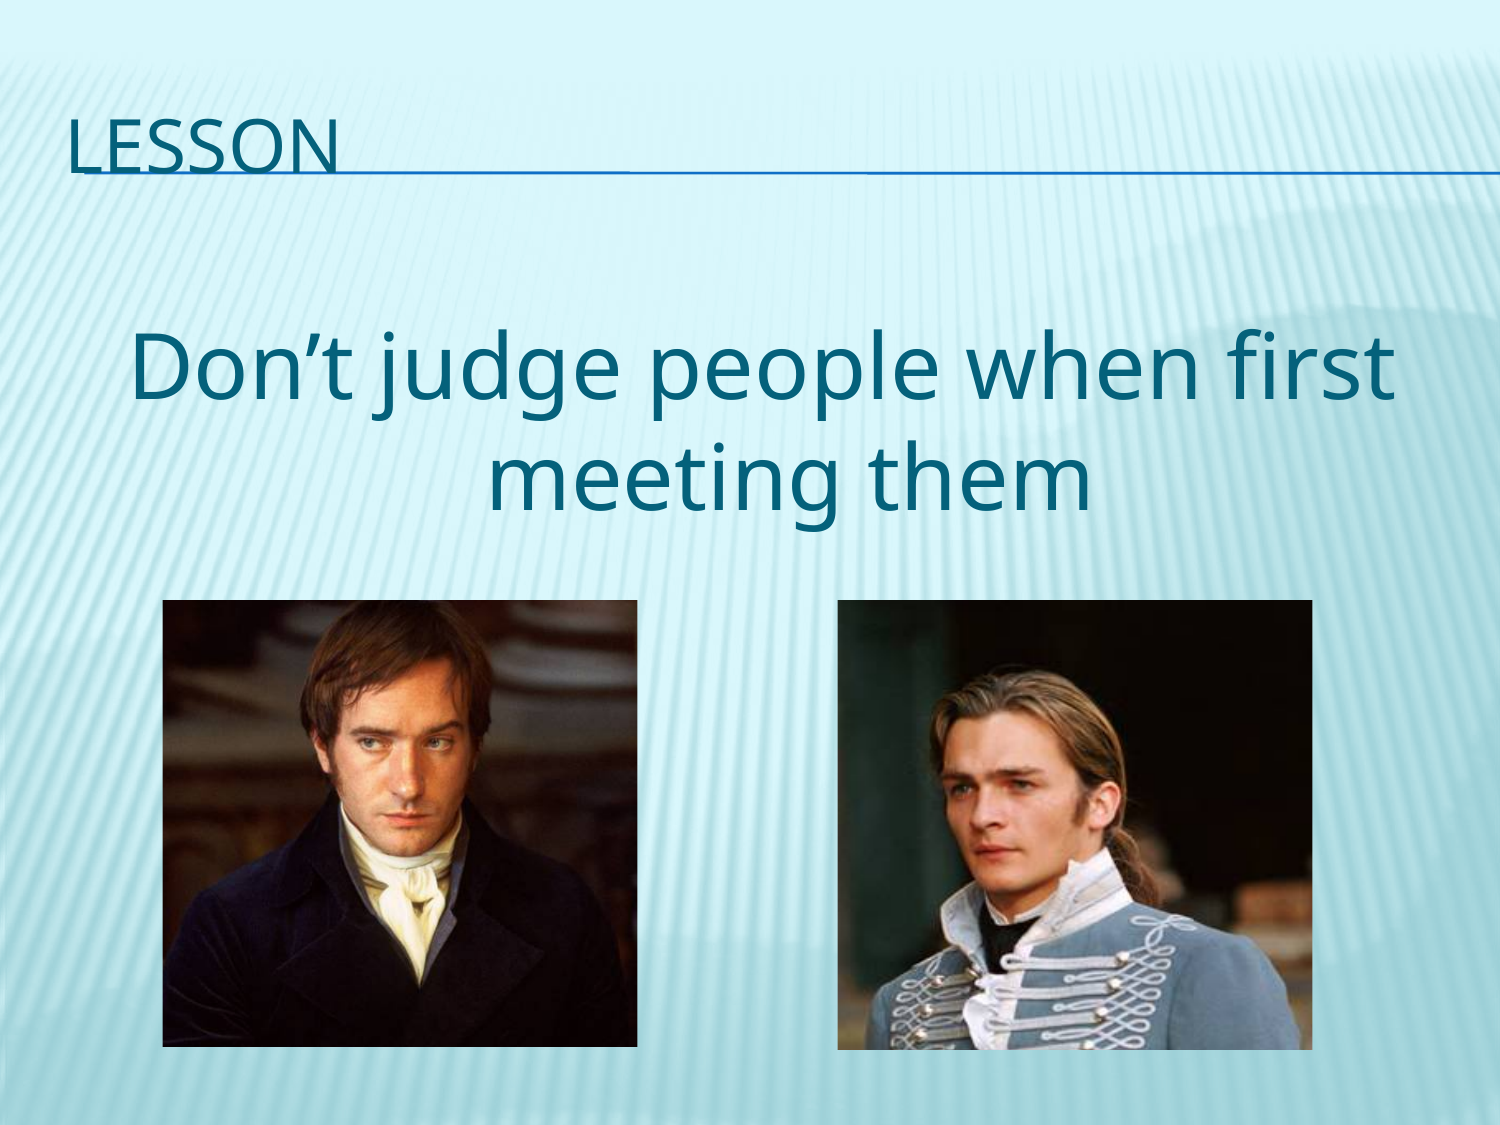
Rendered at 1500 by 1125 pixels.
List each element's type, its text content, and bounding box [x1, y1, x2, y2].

title Lesson [50, 75, 1475, 213]
picture [162, 599, 638, 1047]
list Don’t judge people when first meeting them [50, 254, 1475, 563]
picture [837, 599, 1313, 1051]
